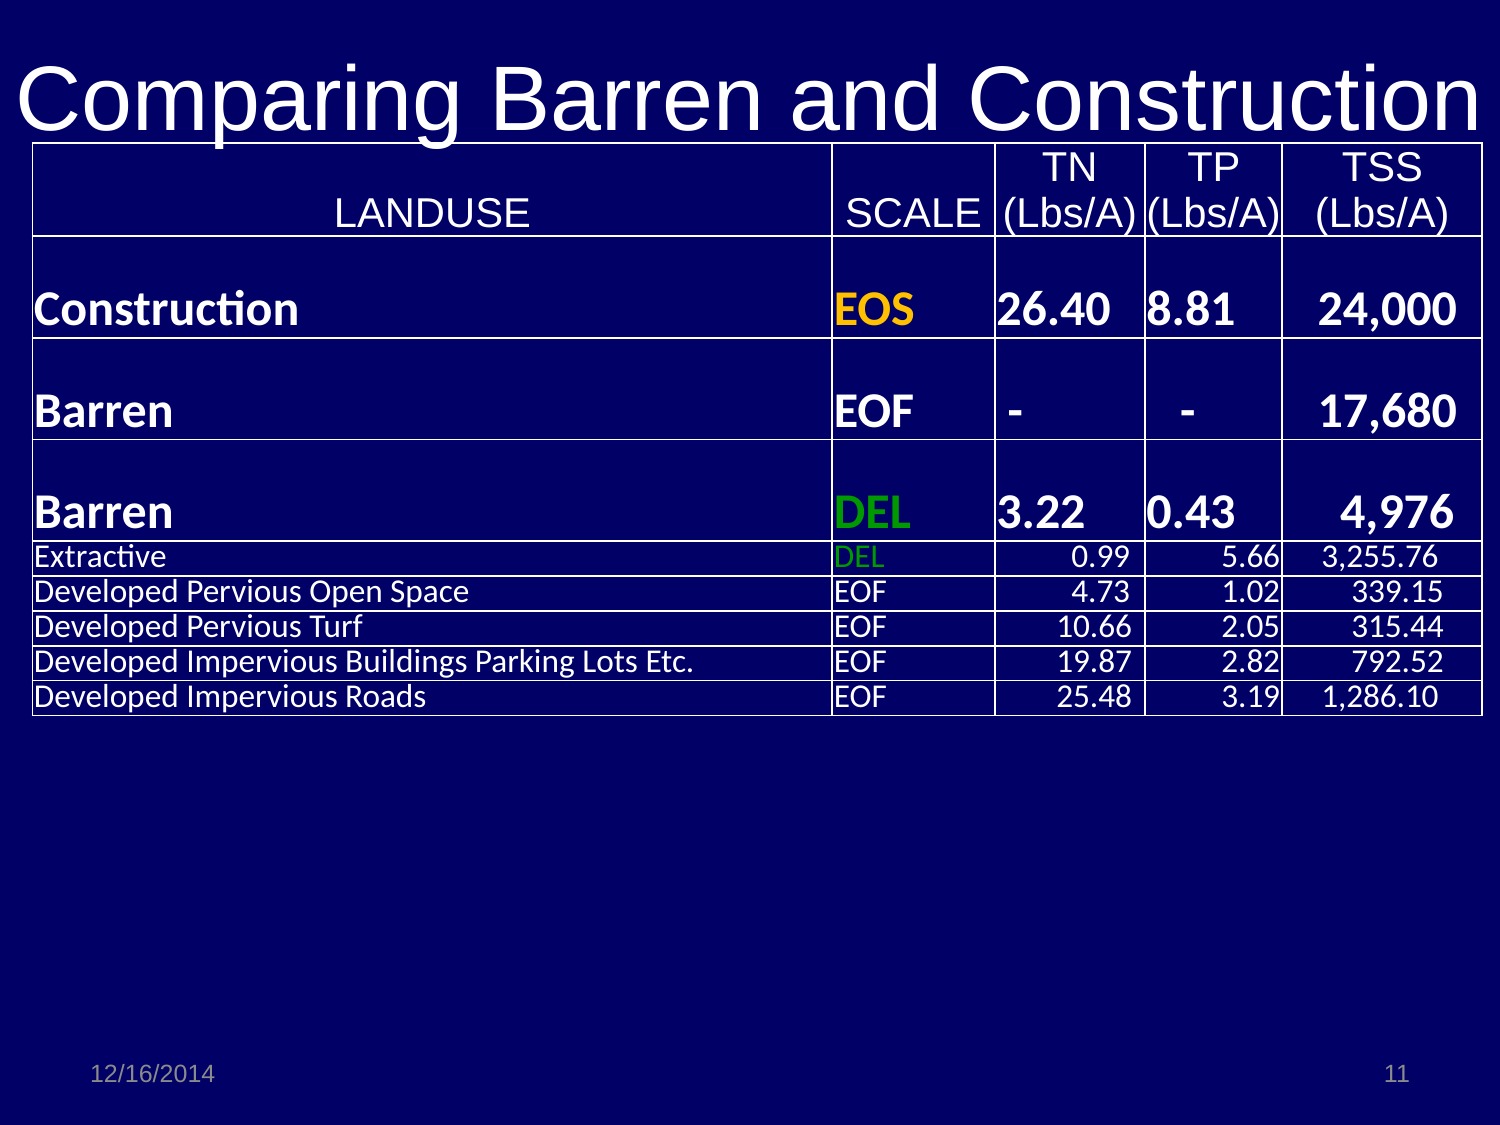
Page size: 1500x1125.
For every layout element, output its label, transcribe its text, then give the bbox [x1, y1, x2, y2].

table_cell Barren [33, 339, 831, 439]
table_cell Developed Pervious Turf [33, 612, 831, 645]
table_cell Developed Impervious Buildings Parking Lots Etc. [33, 647, 831, 680]
table_cell 4,976 [1283, 440, 1481, 540]
table_cell Construction [33, 237, 831, 337]
table_cell EOS [833, 237, 994, 337]
table_cell EOF [833, 681, 994, 715]
table_cell EOF [833, 339, 994, 439]
table_cell 3.19 [1146, 681, 1281, 715]
table_cell 339.15 [1283, 577, 1481, 610]
table_header LANDUSE [33, 144, 831, 235]
slide_number 11 [1074, 1042, 1425, 1103]
table_cell DEL [833, 440, 994, 540]
table_cell 5.66 [1146, 542, 1281, 575]
table_cell DEL [833, 542, 994, 575]
table_cell 3.22 [996, 440, 1144, 540]
table_cell 25.48 [996, 681, 1144, 715]
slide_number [75, 1042, 425, 1103]
table_cell EOF [833, 612, 994, 645]
table_header TN (Lbs/A) [996, 144, 1144, 235]
table_cell 2.05 [1146, 612, 1281, 645]
table_cell EOF [833, 647, 994, 680]
table_cell 26.40 [996, 237, 1144, 337]
table_cell 8.81 [1146, 237, 1281, 337]
table_cell 0.99 [996, 542, 1144, 575]
table_header TP (Lbs/A) [1146, 144, 1281, 235]
table_cell 4.73 [996, 577, 1144, 610]
table_cell 24,000 [1283, 237, 1481, 337]
table_cell EOF [833, 577, 994, 610]
table_header TSS (Lbs/A) [1283, 144, 1481, 235]
title Comparing Barren and Construction [0, 0, 1500, 188]
table_cell Developed Pervious Open Space [33, 577, 831, 610]
table_cell 1,286.10 [1283, 681, 1481, 715]
table_cell Developed Impervious Roads [33, 681, 831, 715]
table_cell 19.87 [996, 647, 1144, 680]
table_cell 792.52 [1283, 647, 1481, 680]
table_cell 17,680 [1283, 339, 1481, 439]
table_cell - [996, 339, 1144, 439]
table_header SCALE [833, 144, 994, 235]
table_cell 2.82 [1146, 647, 1281, 680]
table_cell - [1146, 339, 1281, 439]
table_cell 10.66 [996, 612, 1144, 645]
table_cell 315.44 [1283, 612, 1481, 645]
table_cell Extractive [33, 542, 831, 575]
table_cell Barren [33, 440, 831, 540]
table_cell 3,255.76 [1283, 542, 1481, 575]
table_cell 1.02 [1146, 577, 1281, 610]
table_cell 0.43 [1146, 440, 1281, 540]
